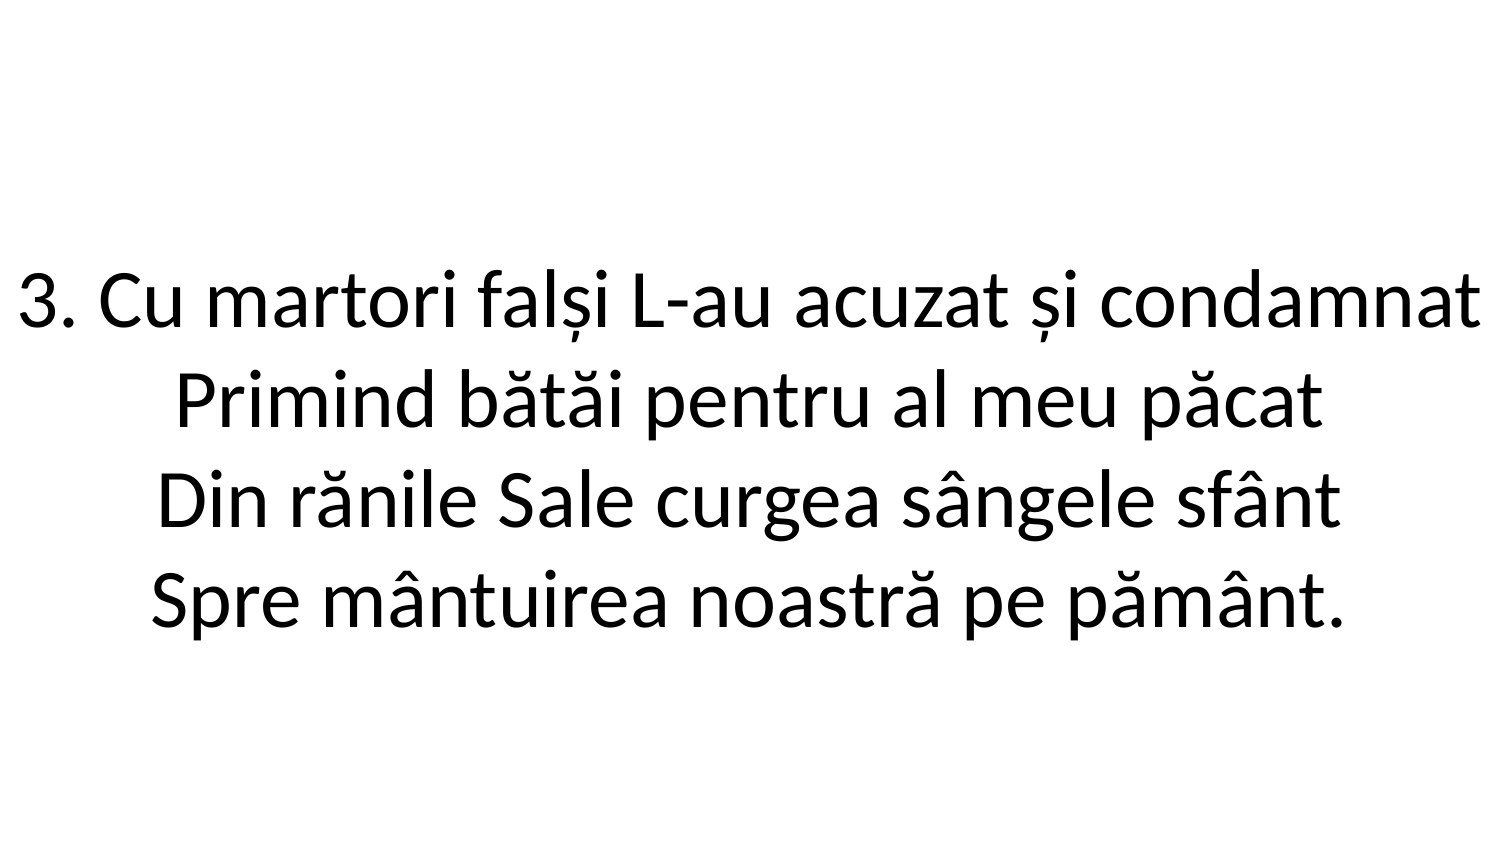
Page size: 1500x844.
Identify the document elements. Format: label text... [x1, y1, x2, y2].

text_box 3. Cu martori falși L-au acuzat și condamnat Primind bătăi pentru al meu păcat Din rănile Sale curgea sângele sfânt Spre mântuirea noastră pe pământ. [1, 192, 1499, 652]
